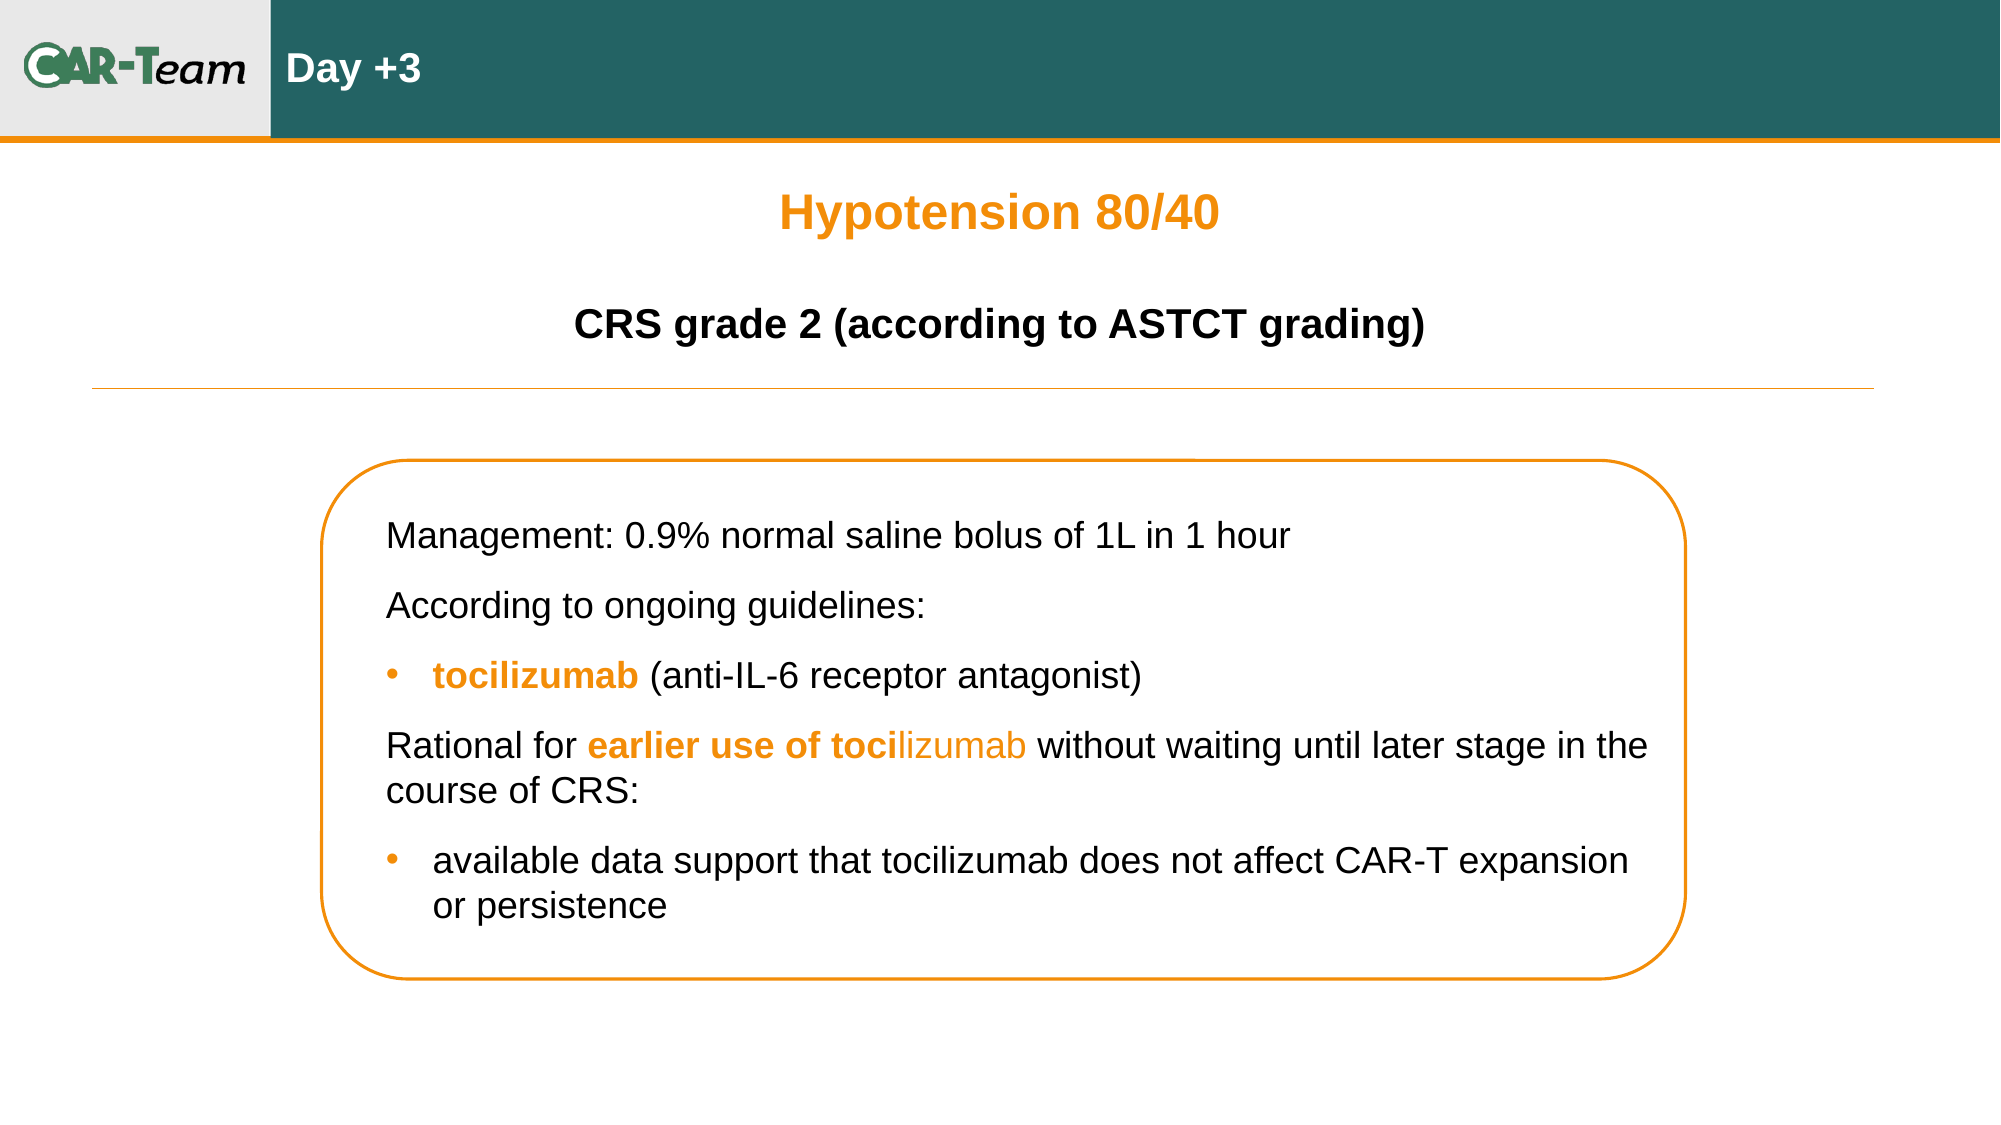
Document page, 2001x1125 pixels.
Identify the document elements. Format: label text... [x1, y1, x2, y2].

title Day +3 [270, 0, 1996, 139]
text_box Hypotension 80/40 [764, 171, 1236, 247]
text_box [320, 459, 1687, 981]
text_box CRS grade 2 (according to ASTCT grading) [559, 289, 1441, 355]
picture [24, 42, 245, 88]
